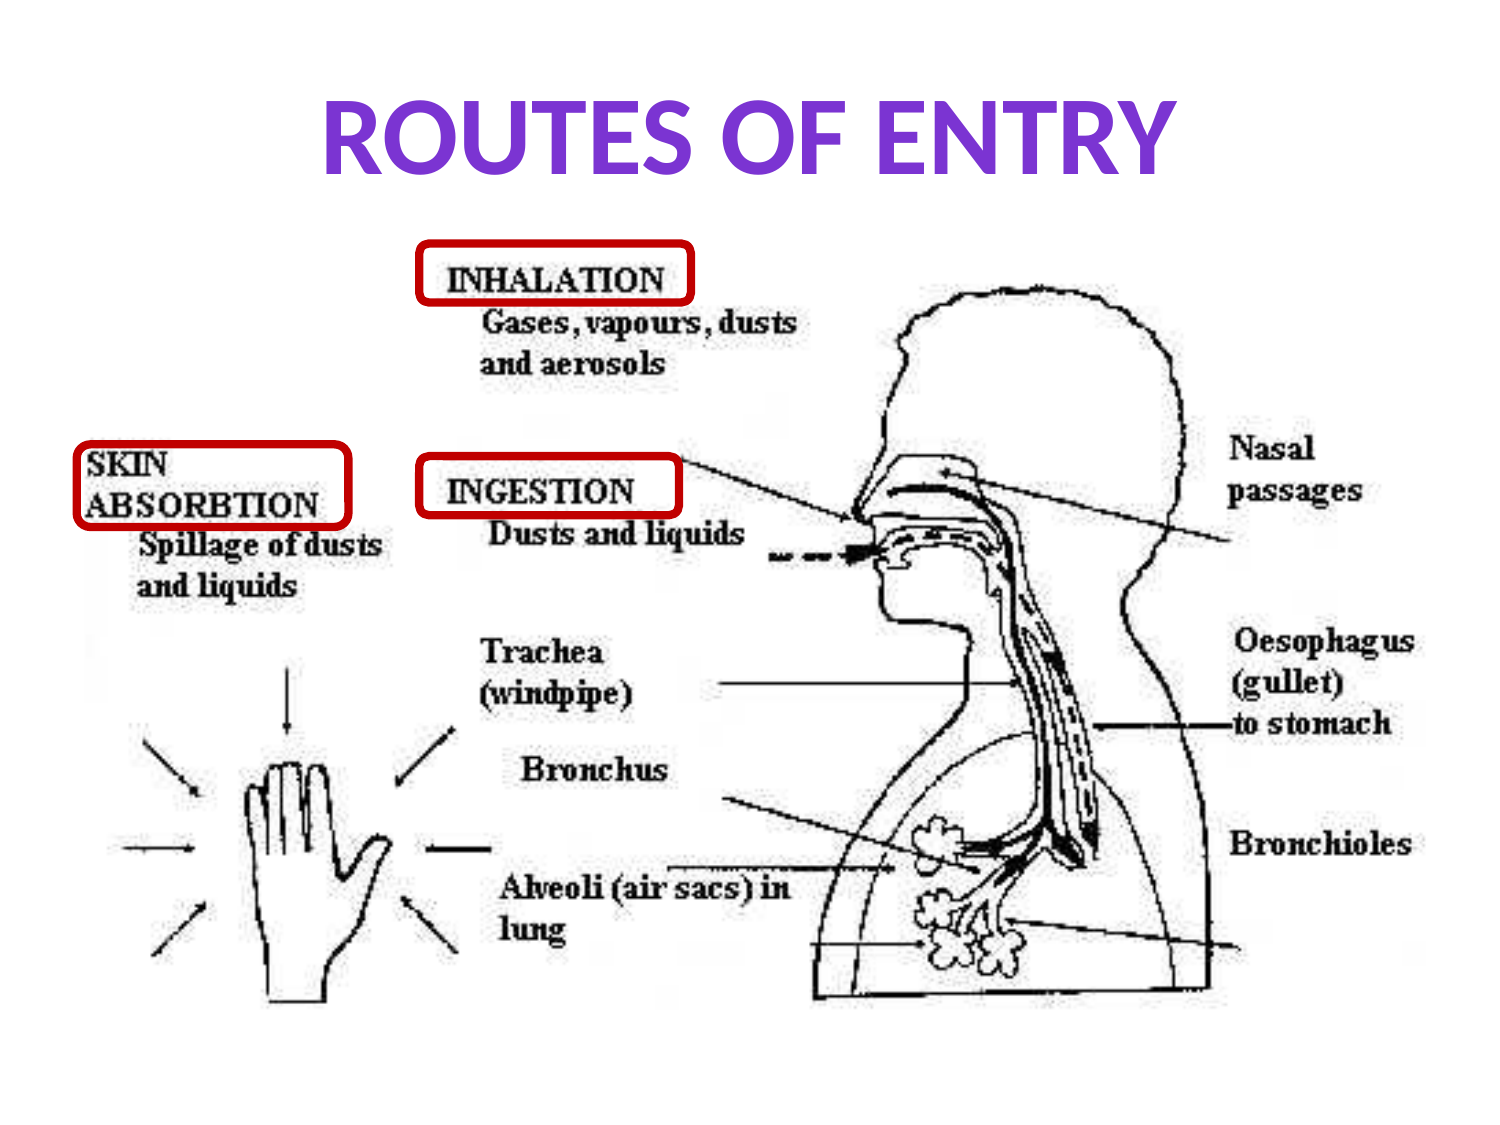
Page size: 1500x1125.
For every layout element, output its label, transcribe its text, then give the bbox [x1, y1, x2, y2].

text_box Routes of entry [305, 54, 1194, 205]
picture [64, 219, 1445, 1047]
